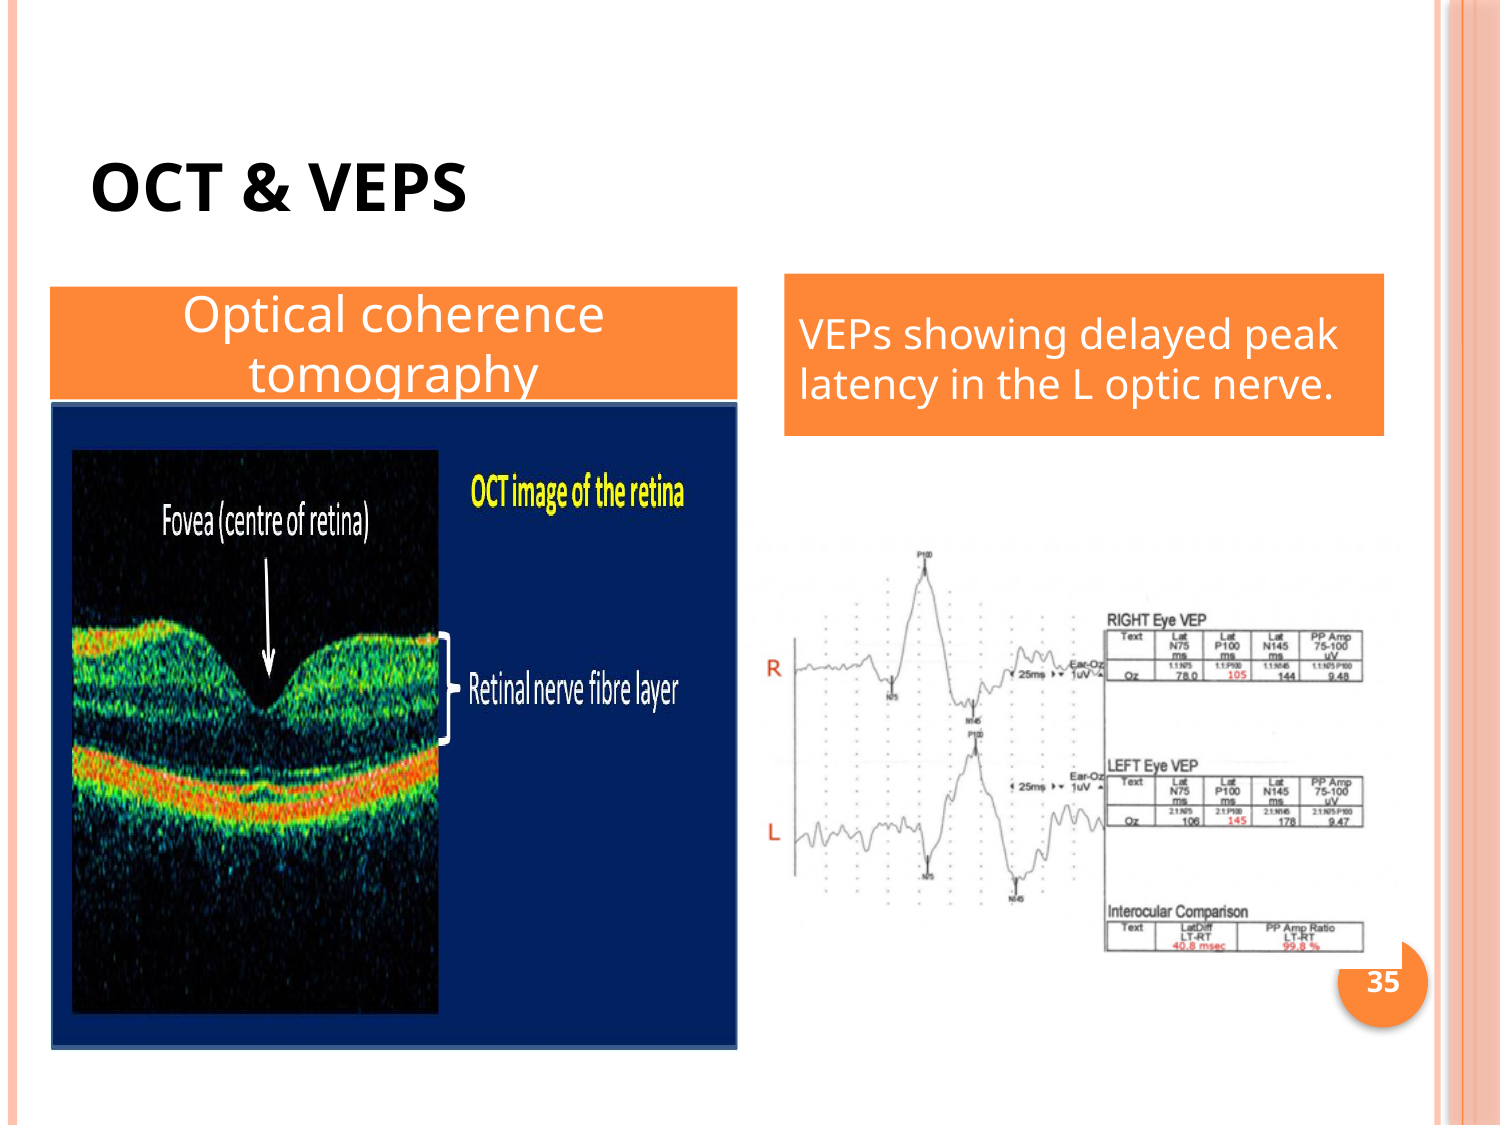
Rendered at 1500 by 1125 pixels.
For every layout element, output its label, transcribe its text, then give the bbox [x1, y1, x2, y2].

list Optical coherence tomography [50, 286, 738, 399]
list VEPs showing delayed peak latency in the L optic nerve. [784, 273, 1385, 432]
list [737, 435, 1402, 970]
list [49, 401, 738, 1053]
slide_number 35 [1333, 940, 1434, 1027]
title OCT & VEPs [75, 44, 1313, 233]
